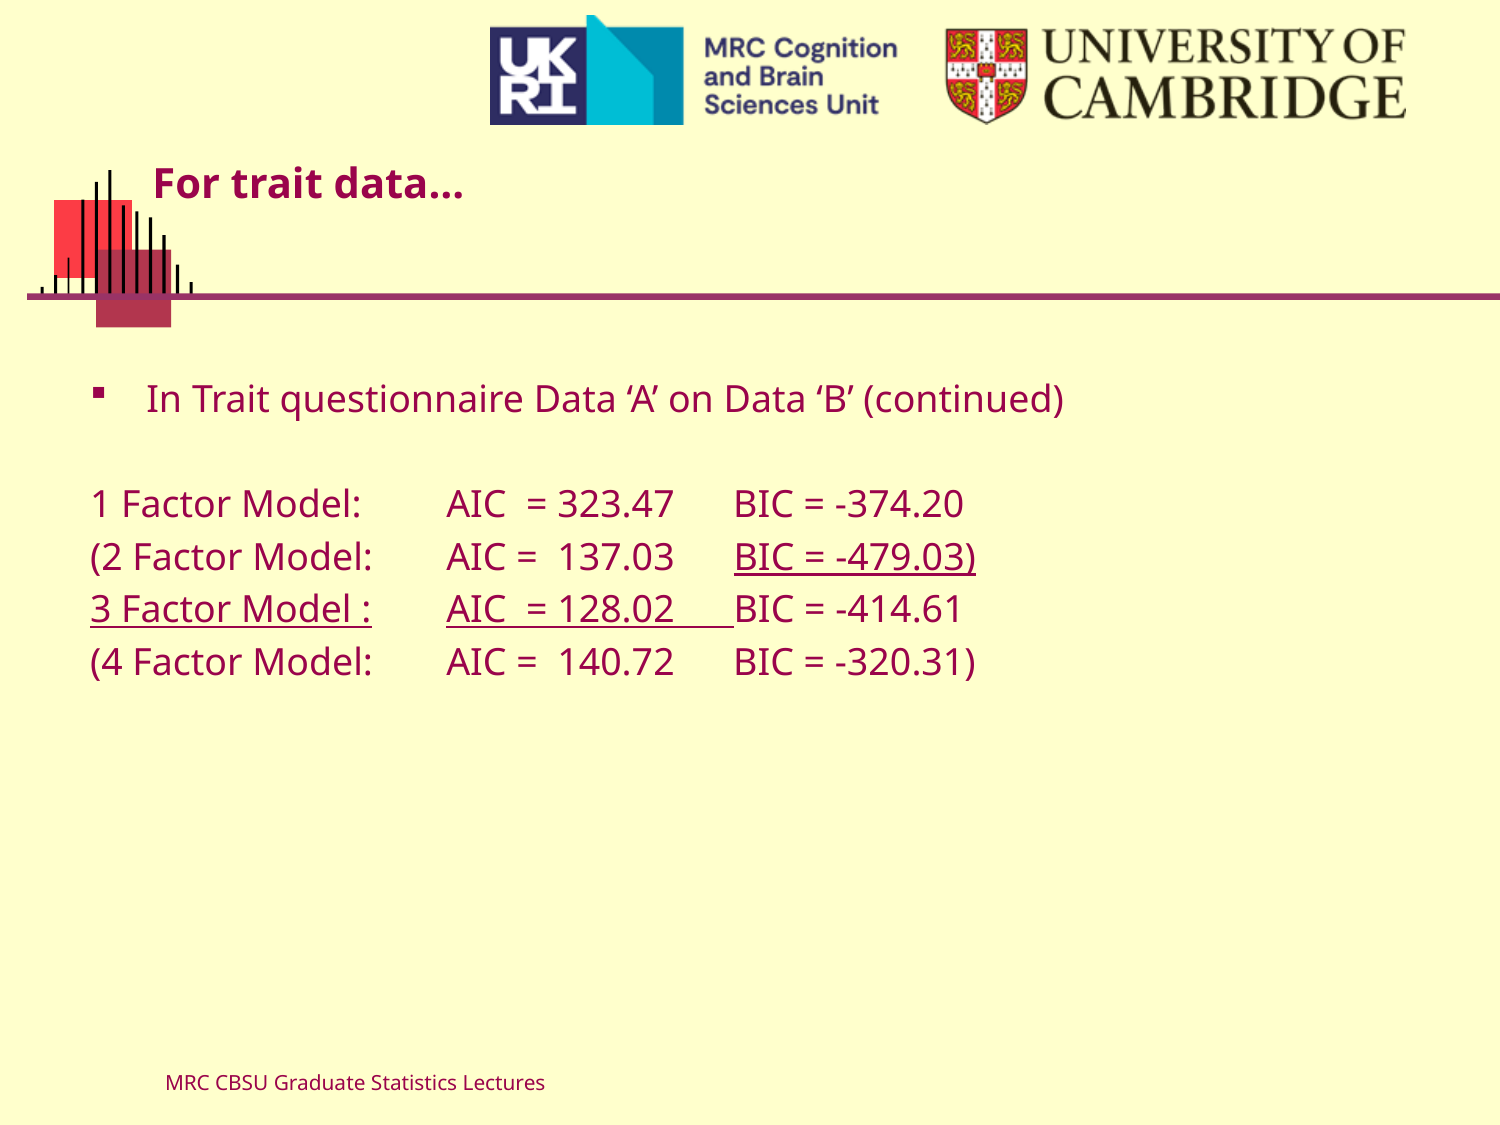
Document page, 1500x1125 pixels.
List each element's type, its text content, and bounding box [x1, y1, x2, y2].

footer MRC CBSU Graduate Statistics Lectures [149, 1062, 988, 1101]
list In Trait questionnaire Data ‘A’ on Data ‘B’ (continued) 1 Factor Model: AIC = 323.47 BIC = -374.20 (2 Factor Model: AIC = 137.03 BIC = -479.03) 3 Factor Model : AIC = 128.02 BIC = -414.61 (4 Factor Model: AIC = 140.72 BIC = -320.31) [75, 262, 1425, 1038]
picture [490, 15, 1406, 125]
title For trait data… [137, 137, 988, 233]
